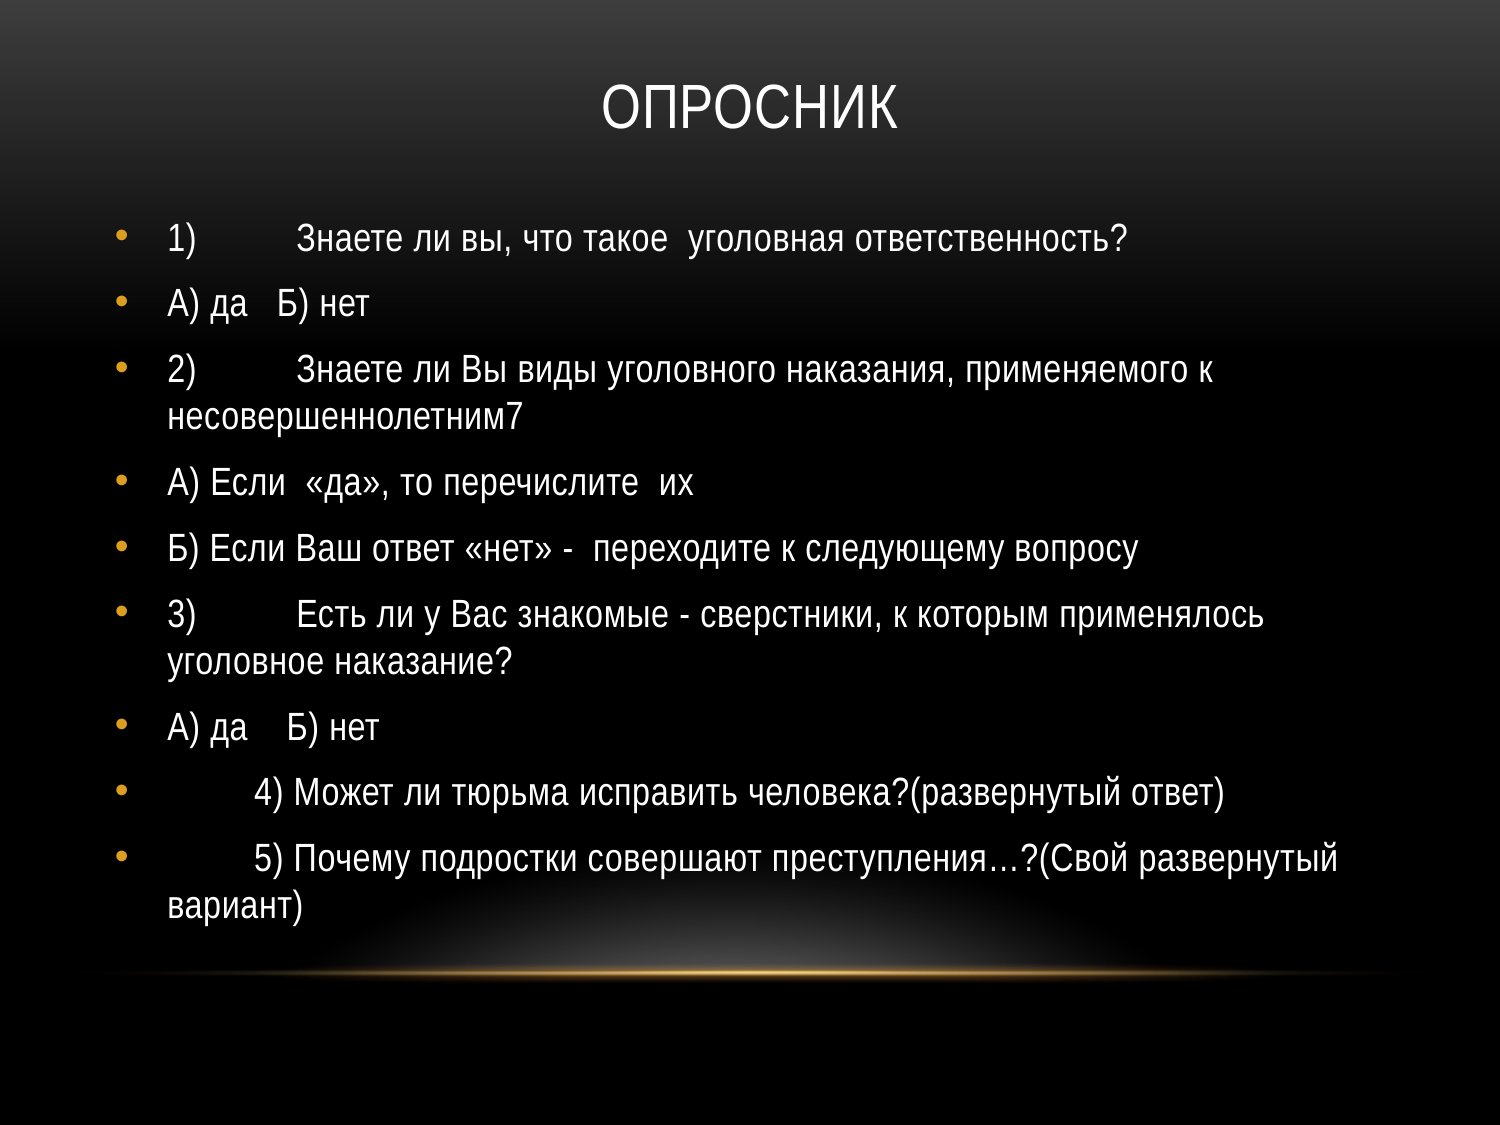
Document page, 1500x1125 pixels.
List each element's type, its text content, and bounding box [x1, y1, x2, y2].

picture [0, 0, 1500, 1125]
list 1) Знаете ли вы, что такое уголовная ответственность? А) да Б) нет 2) Знаете ли Вы виды уголовного наказания, применяемого к несовершеннолетним7 А) Если «да», то перечислите их Б) Если Ваш ответ «нет» - переходите к следующему вопросу 3) Есть ли у Вас знакомые - сверстники, к которым применялось уголовное наказание? А) да Б) нет 4) Может ли тюрьма исправить человека?(развернутый ответ) 5) Почему подростки совершают преступления…?(Свой развернутый вариант) [99, 149, 1400, 938]
title Опросник [99, 45, 1400, 149]
